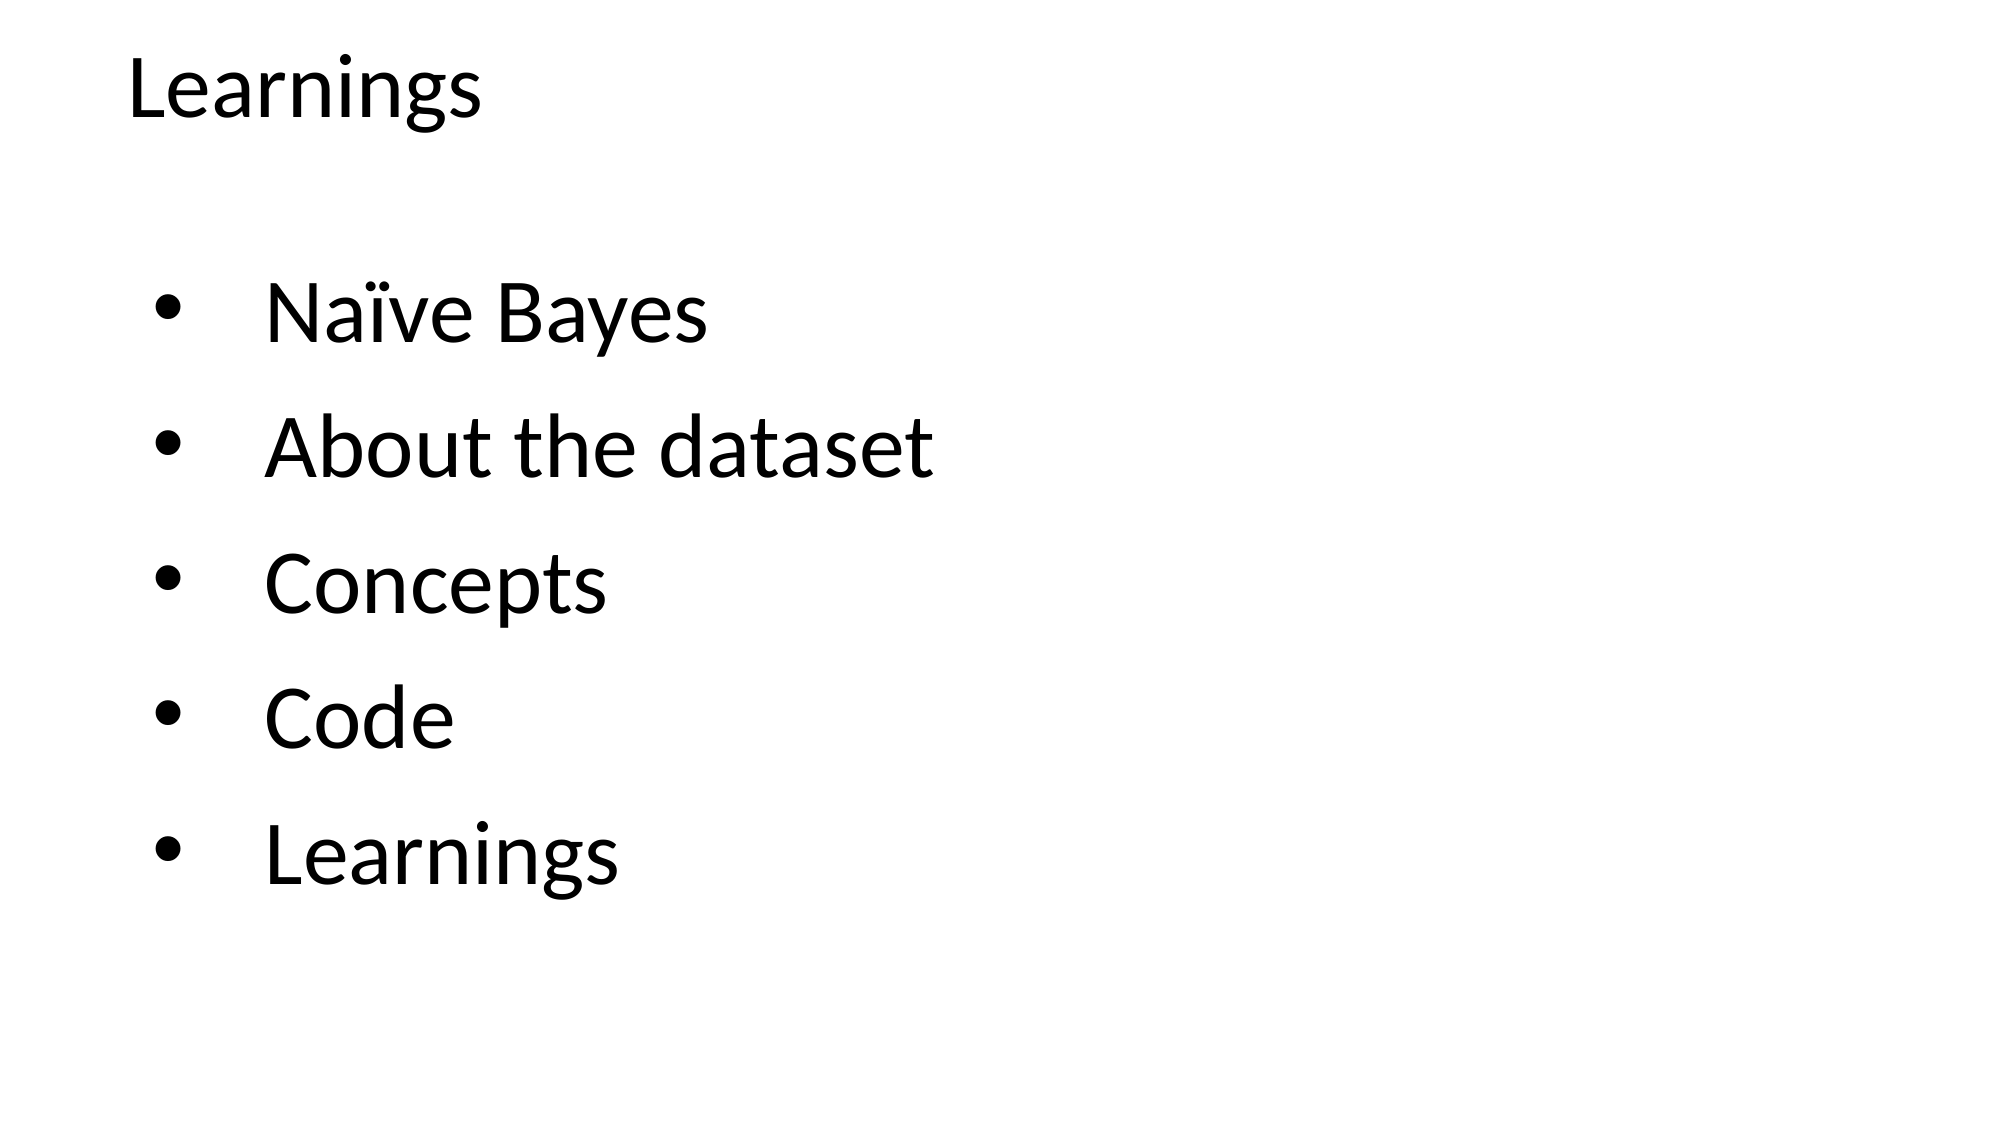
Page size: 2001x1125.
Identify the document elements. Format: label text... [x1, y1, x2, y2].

text_box Naïve Bayes About the dataset Concepts Code Learnings [137, 218, 1478, 910]
text_box Learnings [112, 18, 1000, 144]
